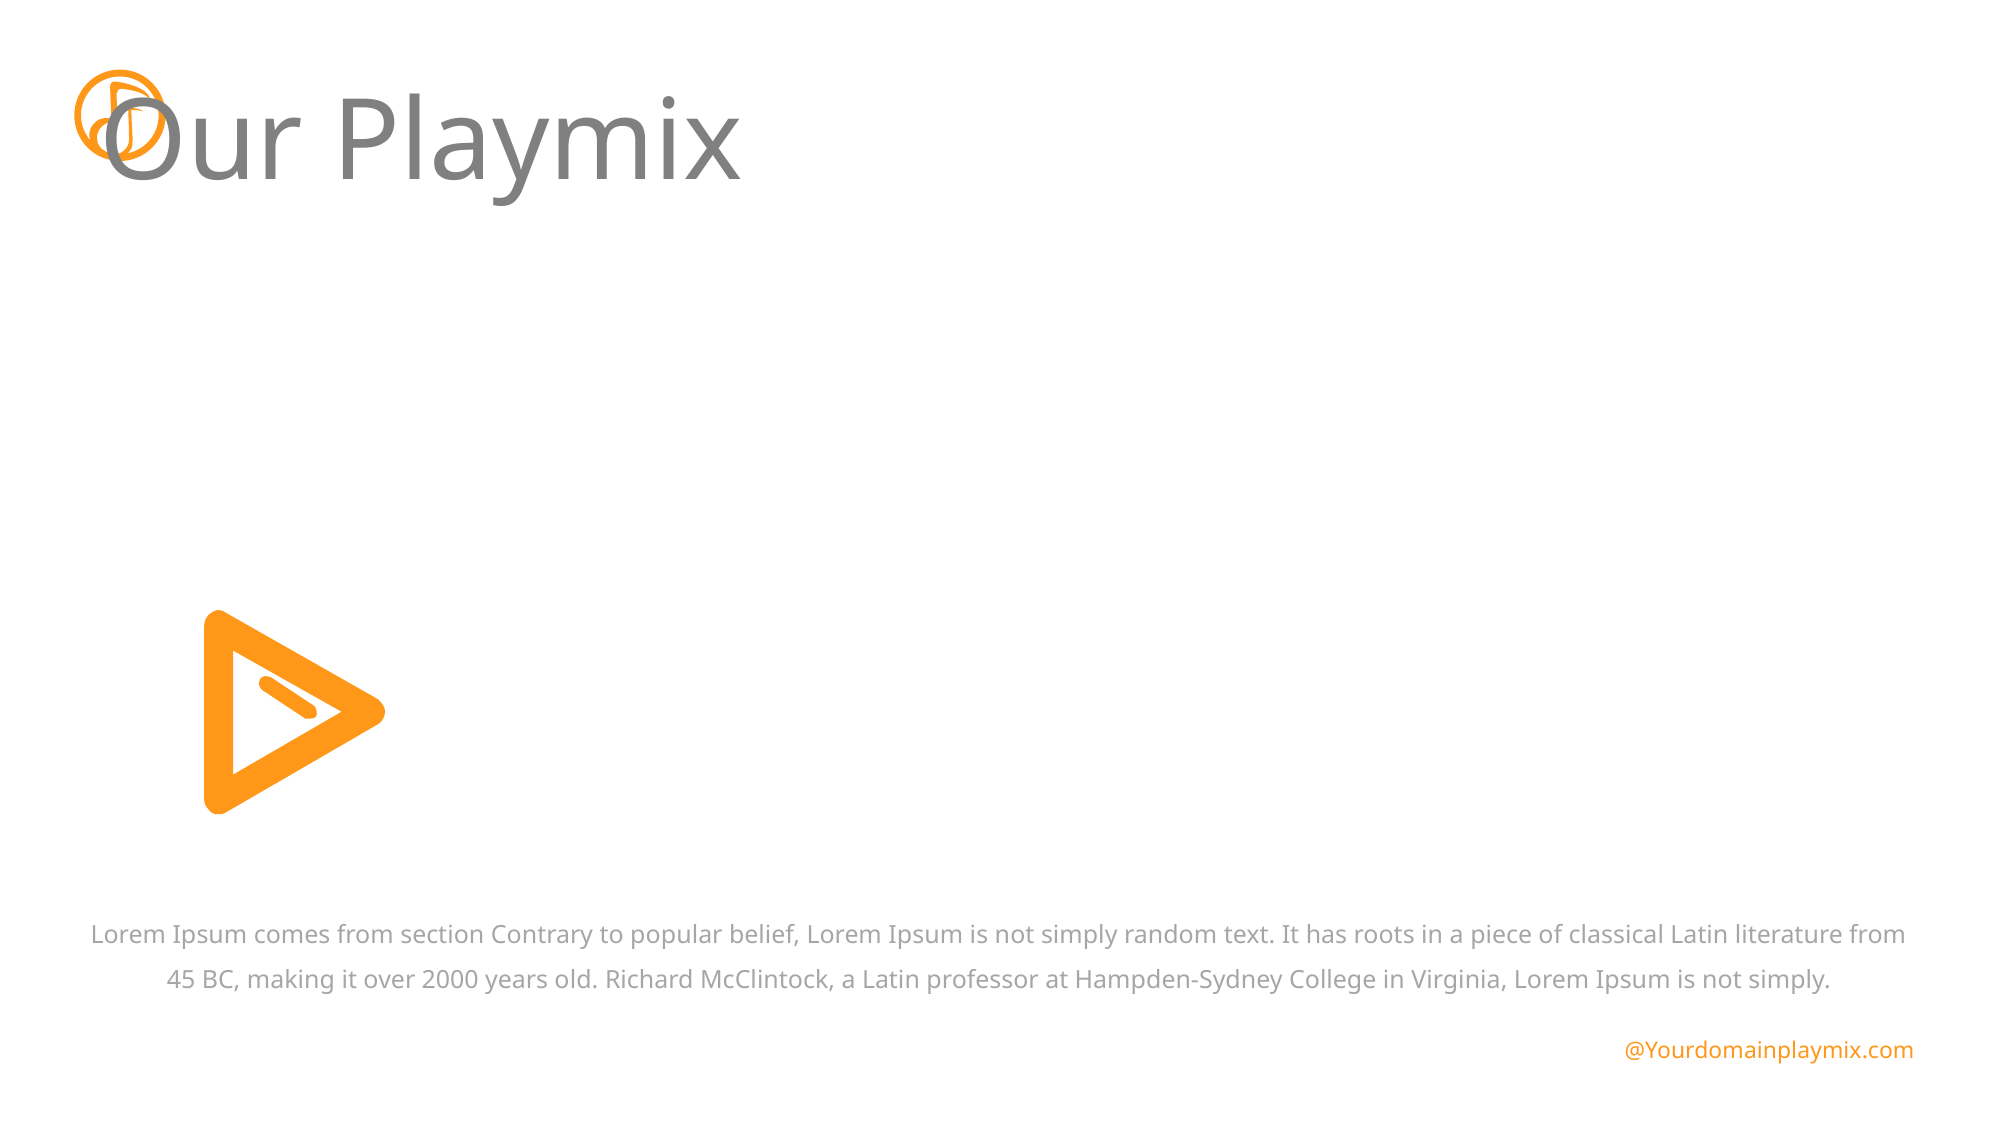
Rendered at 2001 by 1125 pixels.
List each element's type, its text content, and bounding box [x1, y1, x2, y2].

picture [0, 311, 2000, 867]
text_box Lorem Ipsum comes from section Contrary to popular belief, Lorem Ipsum is not simply random text. It has roots in a piece of classical Latin literature from 45 BC, making it over 2000 years old. Richard McClintock, a Latin professor at Hampden-Sydney College in Virginia, Lorem Ipsum is not simply. [72, 896, 1928, 1001]
text_box Our Playmix [84, 59, 759, 210]
